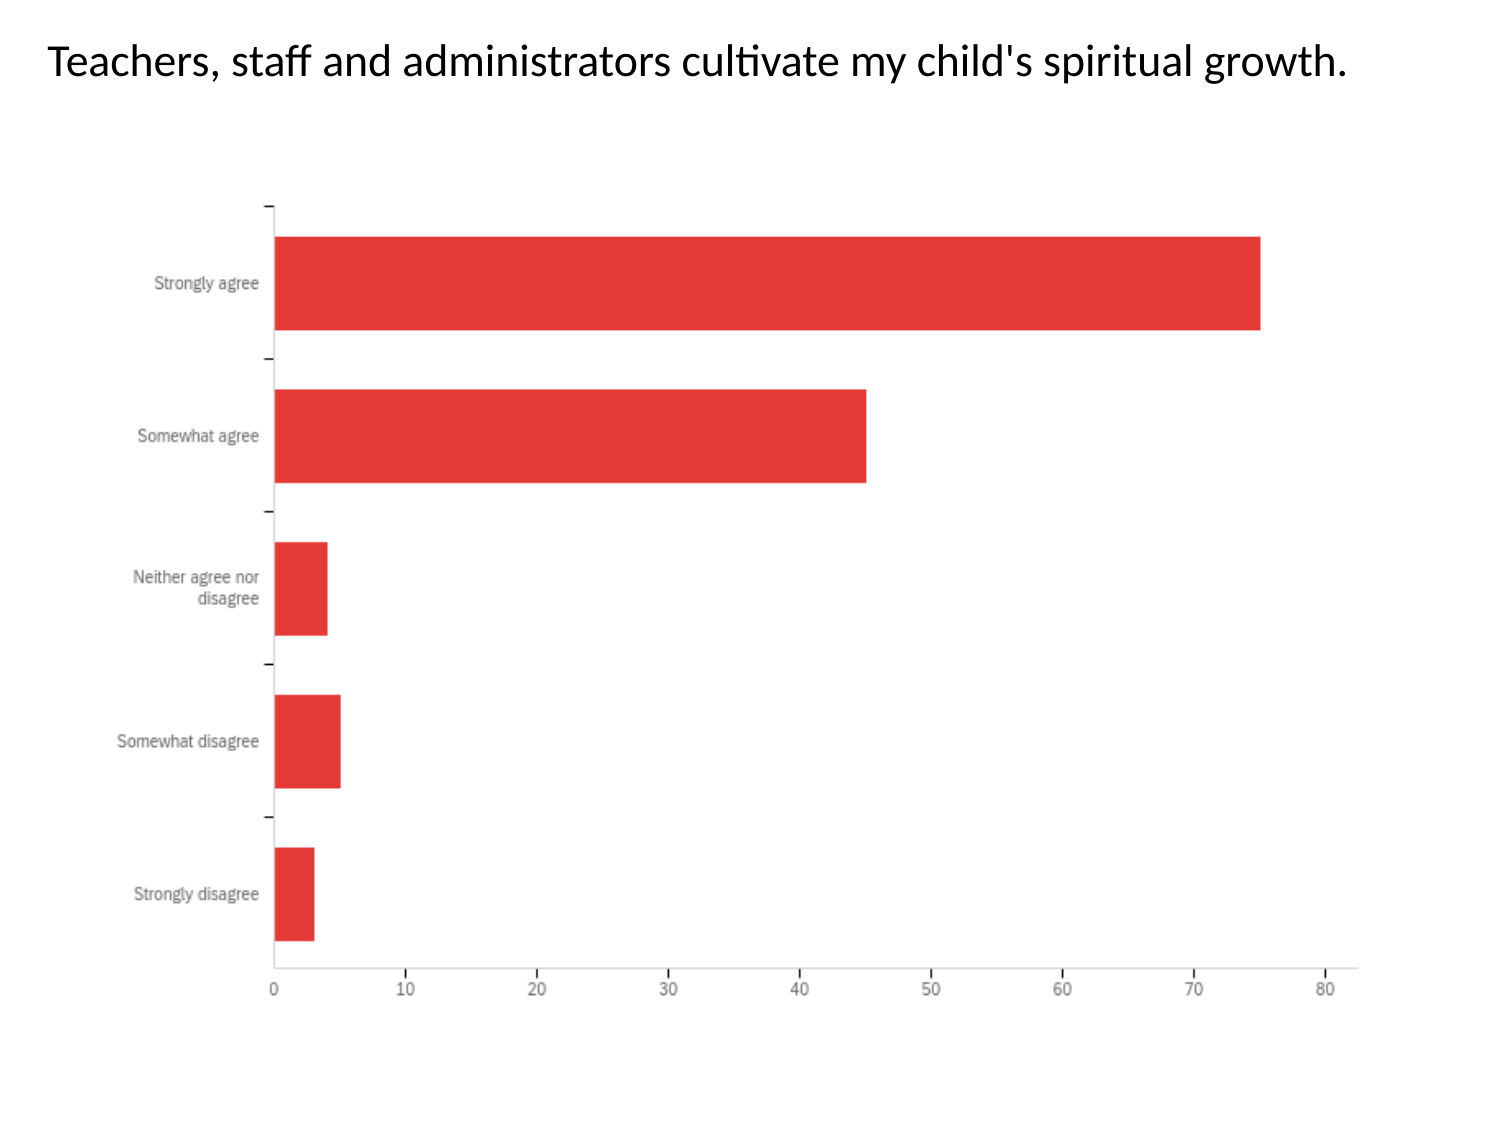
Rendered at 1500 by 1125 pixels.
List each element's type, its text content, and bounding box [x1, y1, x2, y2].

text_box Teachers, staff and administrators cultivate my child's spiritual growth. [32, 22, 1383, 84]
picture [93, 196, 1407, 1018]
